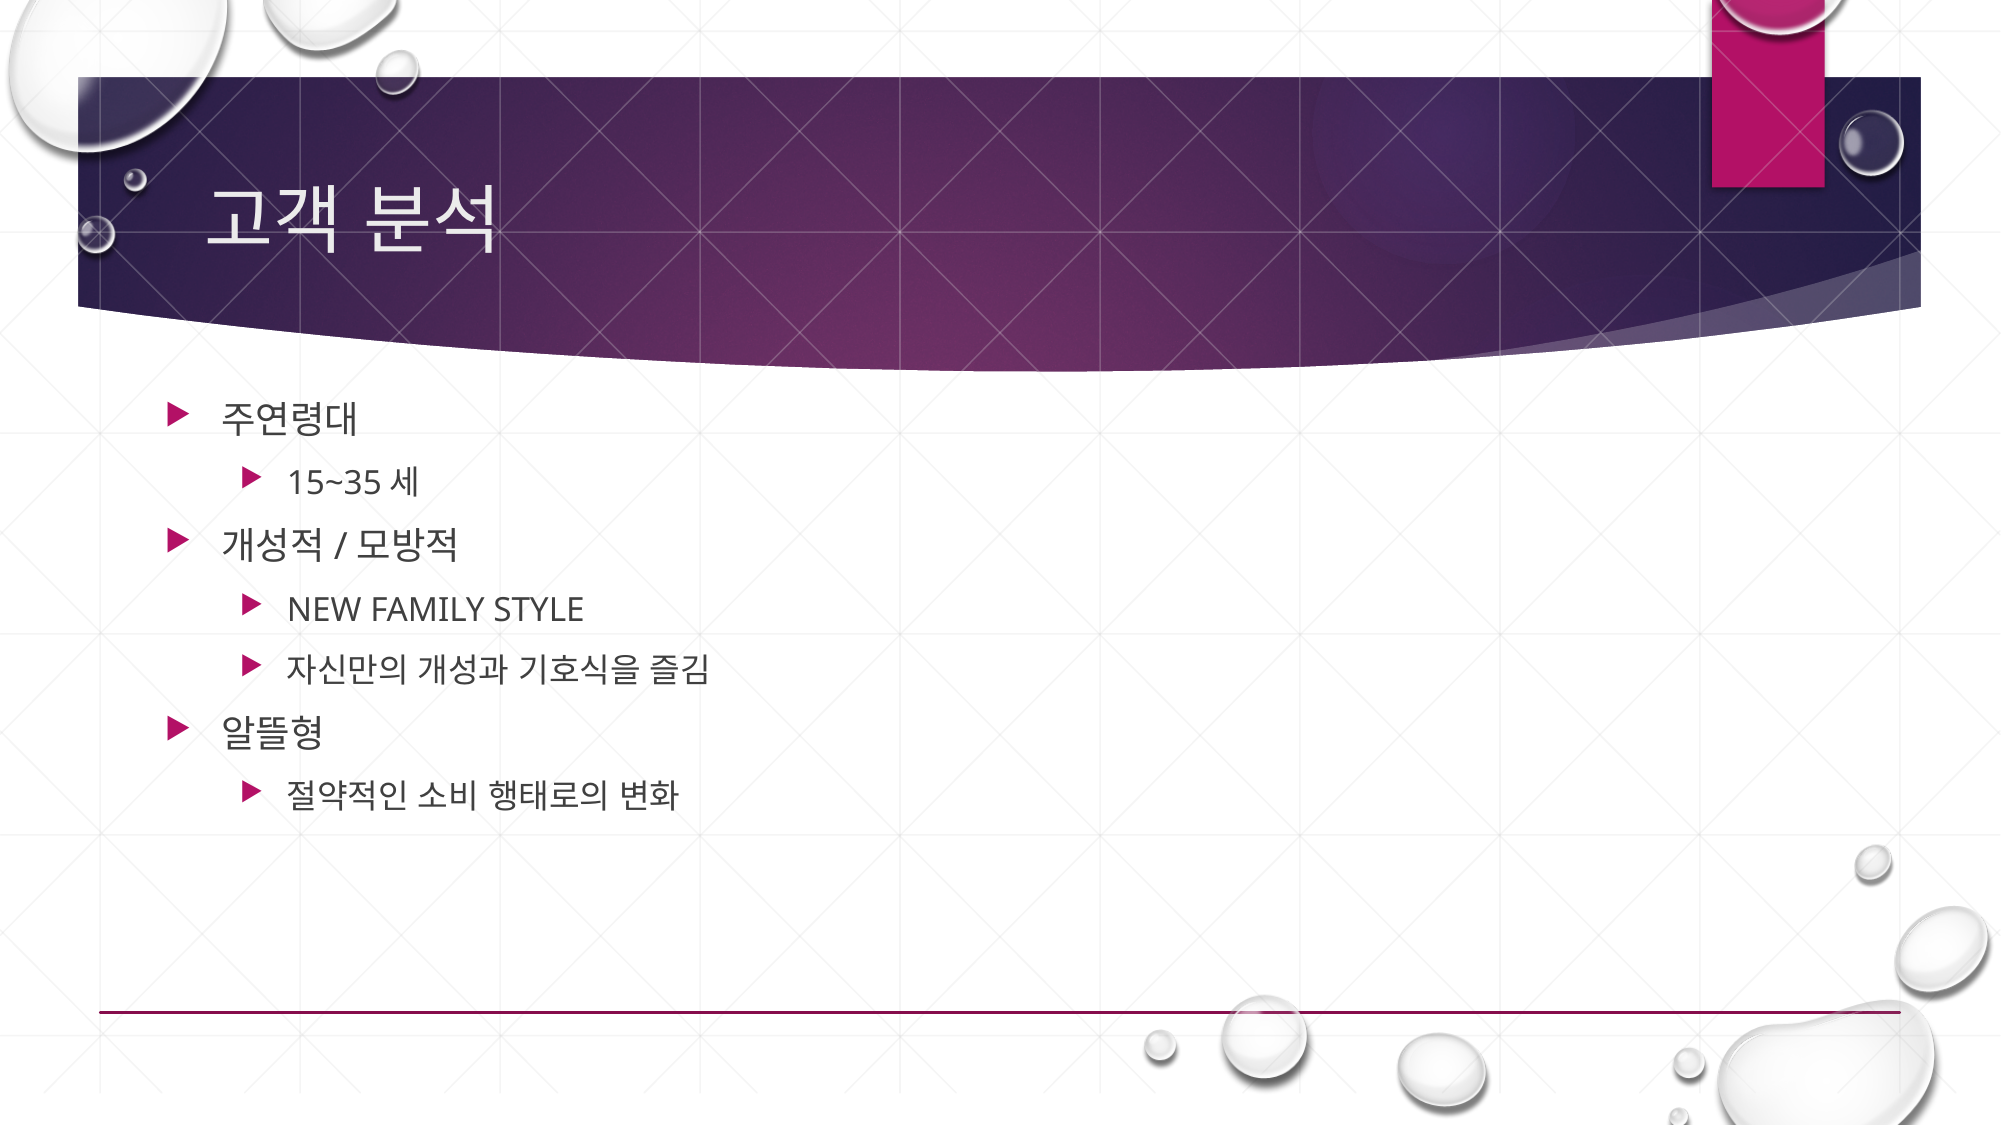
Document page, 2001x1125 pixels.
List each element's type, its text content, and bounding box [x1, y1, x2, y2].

picture [0, 0, 2000, 1125]
title 고객 분석 [189, 159, 1627, 276]
list 주연령대 15~35세 개성적/모방적 NEW FAMILY STYLE 자신만의 개성과 기호식을 즐김 알뜰형 절약적인 소비 행태로의 변화 [149, 388, 1850, 950]
